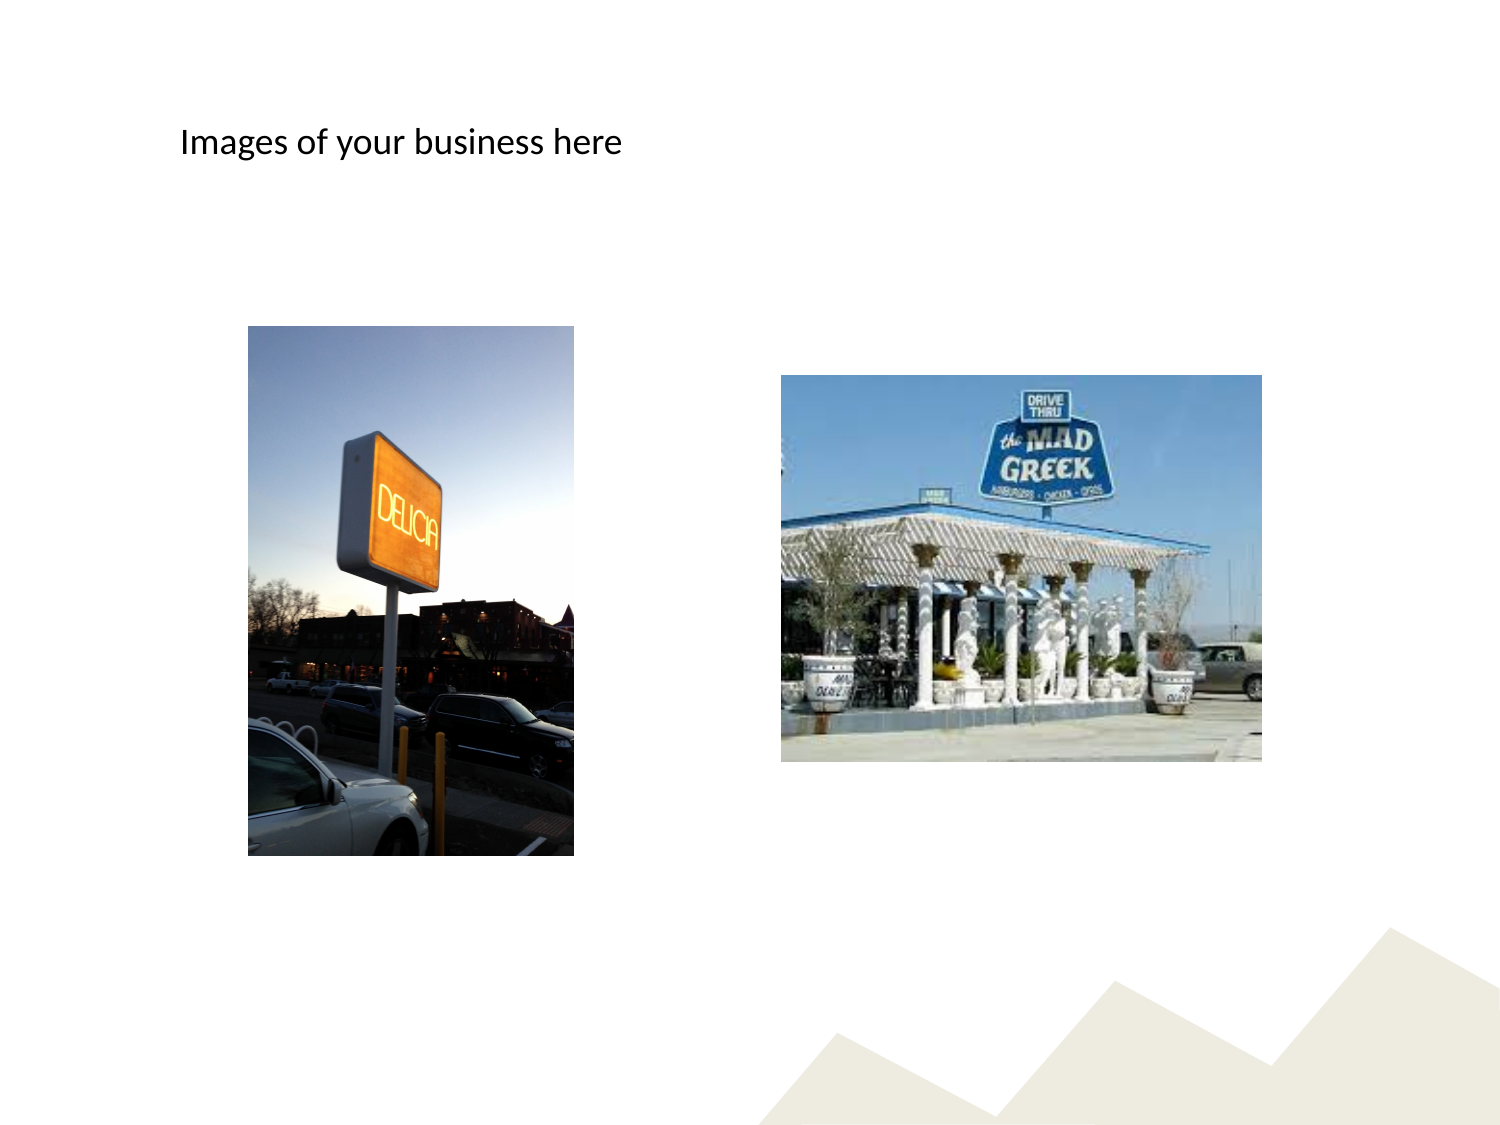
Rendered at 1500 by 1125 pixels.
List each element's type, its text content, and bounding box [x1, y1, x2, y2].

picture [781, 375, 1262, 762]
text_box Images of your business here [165, 109, 1216, 170]
picture [247, 326, 574, 856]
